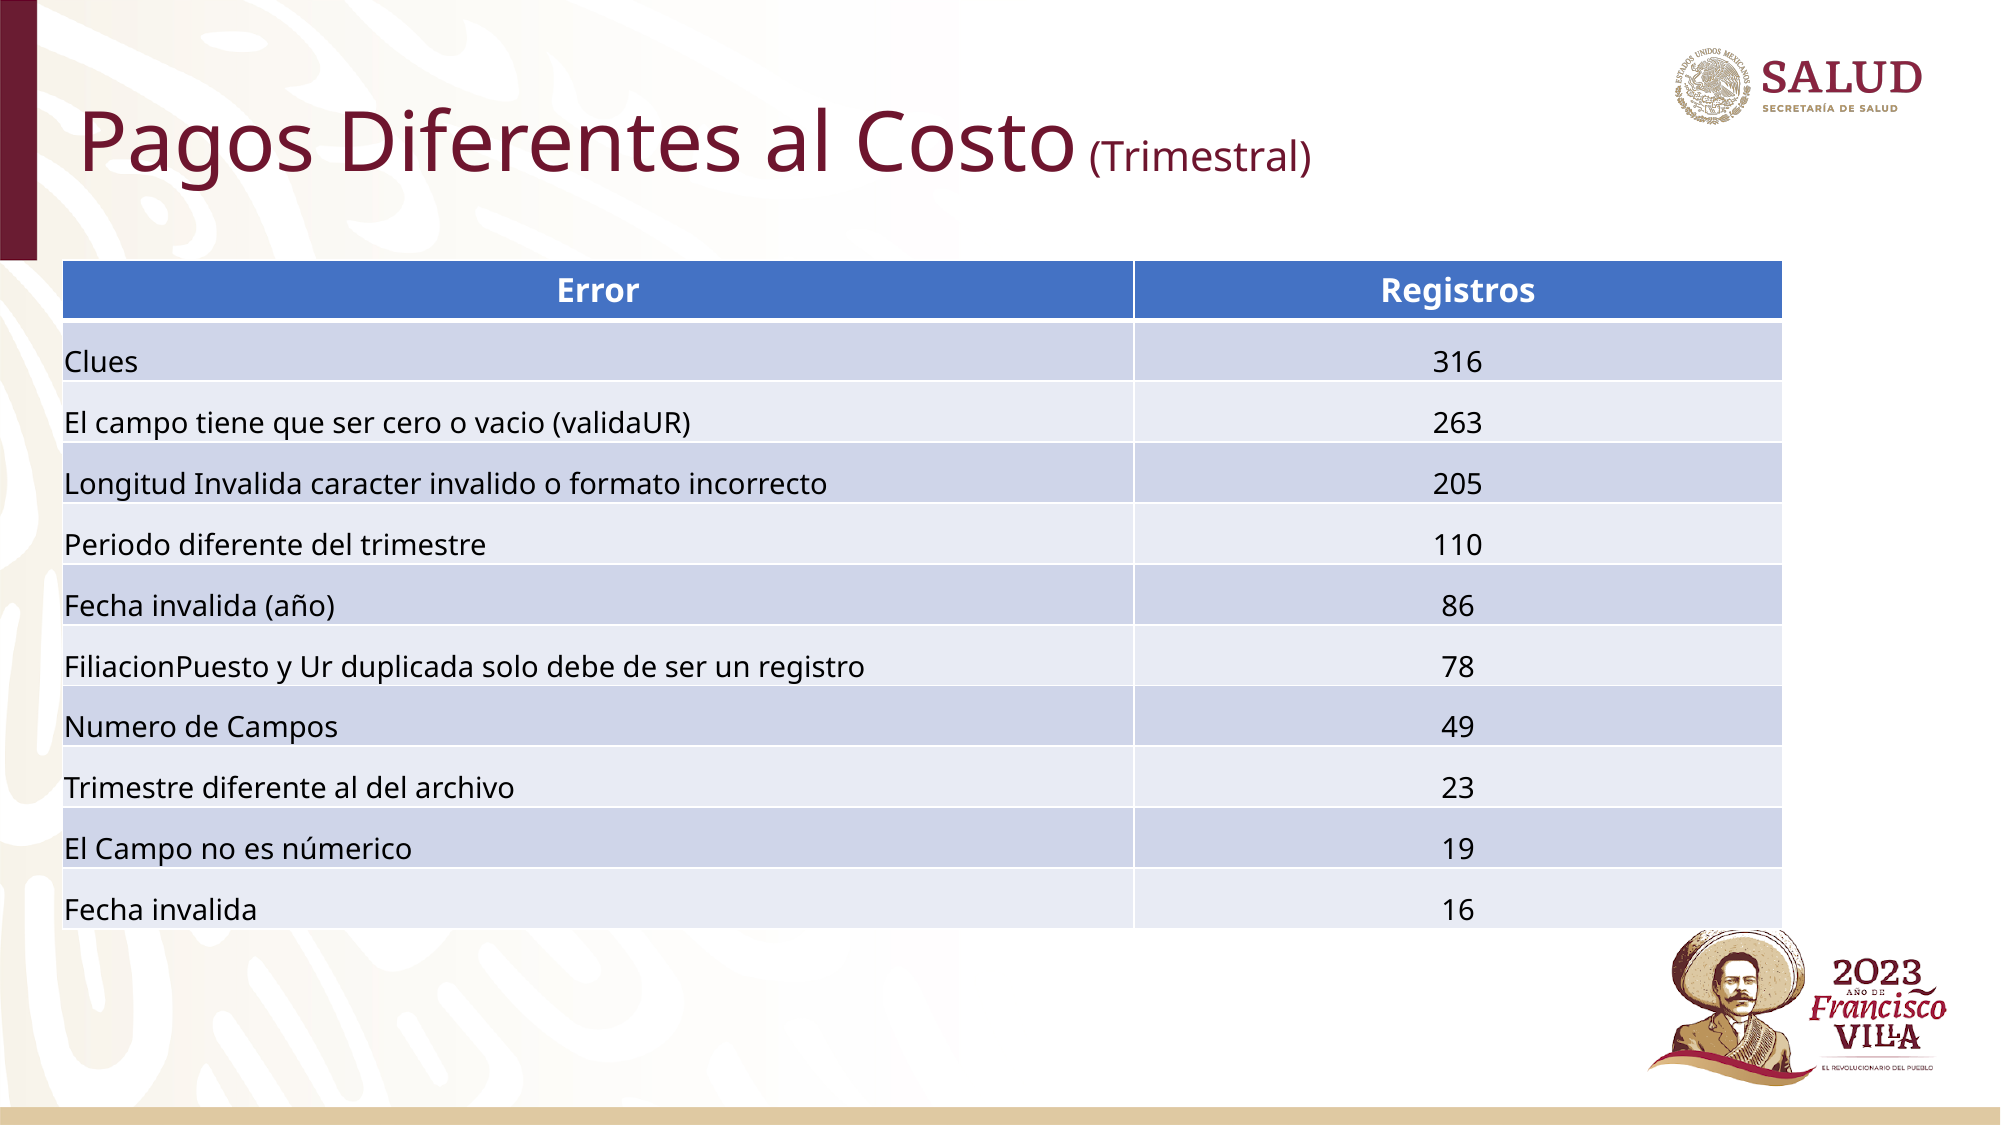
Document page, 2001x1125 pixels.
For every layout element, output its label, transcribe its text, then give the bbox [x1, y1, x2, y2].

table_header Error [63, 261, 1133, 318]
table_header Registros [1135, 261, 1782, 318]
table_cell Fecha invalida [63, 869, 1133, 928]
table_cell 316 [1135, 323, 1782, 380]
table_cell 49 [1135, 686, 1782, 745]
table_cell 78 [1135, 626, 1782, 685]
table_cell Longitud Invalida caracter invalido o formato incorrecto [63, 443, 1133, 502]
table_cell Numero de Campos [63, 686, 1133, 745]
table_cell El Campo no es númerico [63, 808, 1133, 867]
table_cell Clues [63, 323, 1133, 380]
table_cell 205 [1135, 443, 1782, 502]
table_cell 23 [1135, 747, 1782, 806]
table_cell 263 [1135, 382, 1782, 441]
table_cell Periodo diferente del trimestre [63, 504, 1133, 563]
table_cell El campo tiene que ser cero o vacio (validaUR) [63, 382, 1133, 441]
table_cell Fecha invalida (año) [63, 565, 1133, 624]
table_cell 110 [1135, 504, 1782, 563]
table_cell Trimestre diferente al del archivo [63, 747, 1133, 806]
title Pagos Diferentes al Costo (Trimestral) [62, 92, 1937, 196]
table_cell 16 [1135, 869, 1782, 928]
table_cell FiliacionPuesto y Ur duplicada solo debe de ser un registro [63, 626, 1133, 685]
picture [0, 0, 2001, 1125]
table_cell 19 [1135, 808, 1782, 867]
table_cell 86 [1135, 565, 1782, 624]
